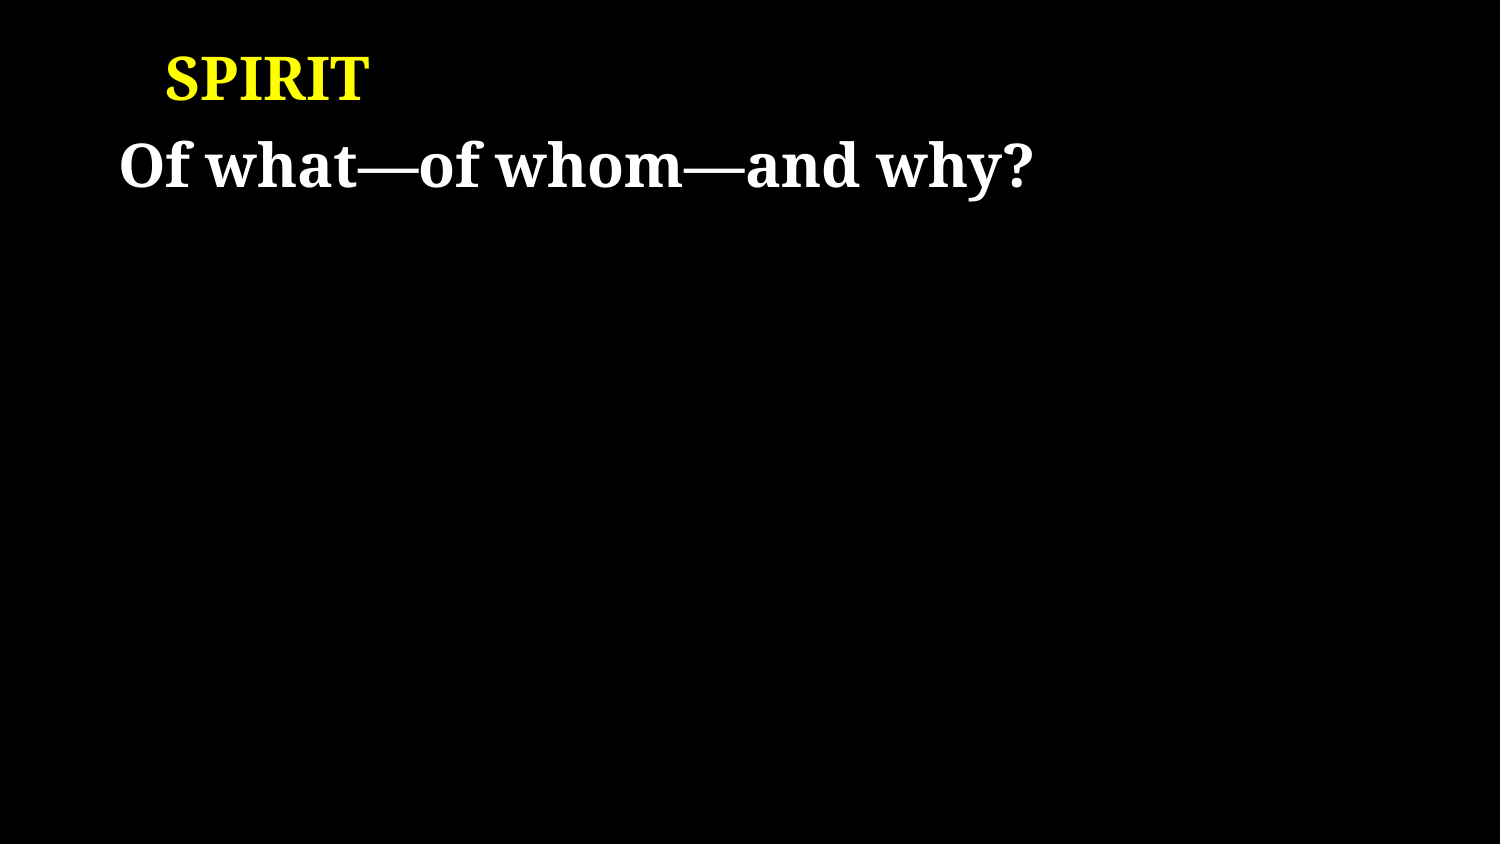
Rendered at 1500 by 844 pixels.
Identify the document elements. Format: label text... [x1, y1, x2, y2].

title SPIRIT Of what—of whom—and why? [103, 17, 1397, 299]
